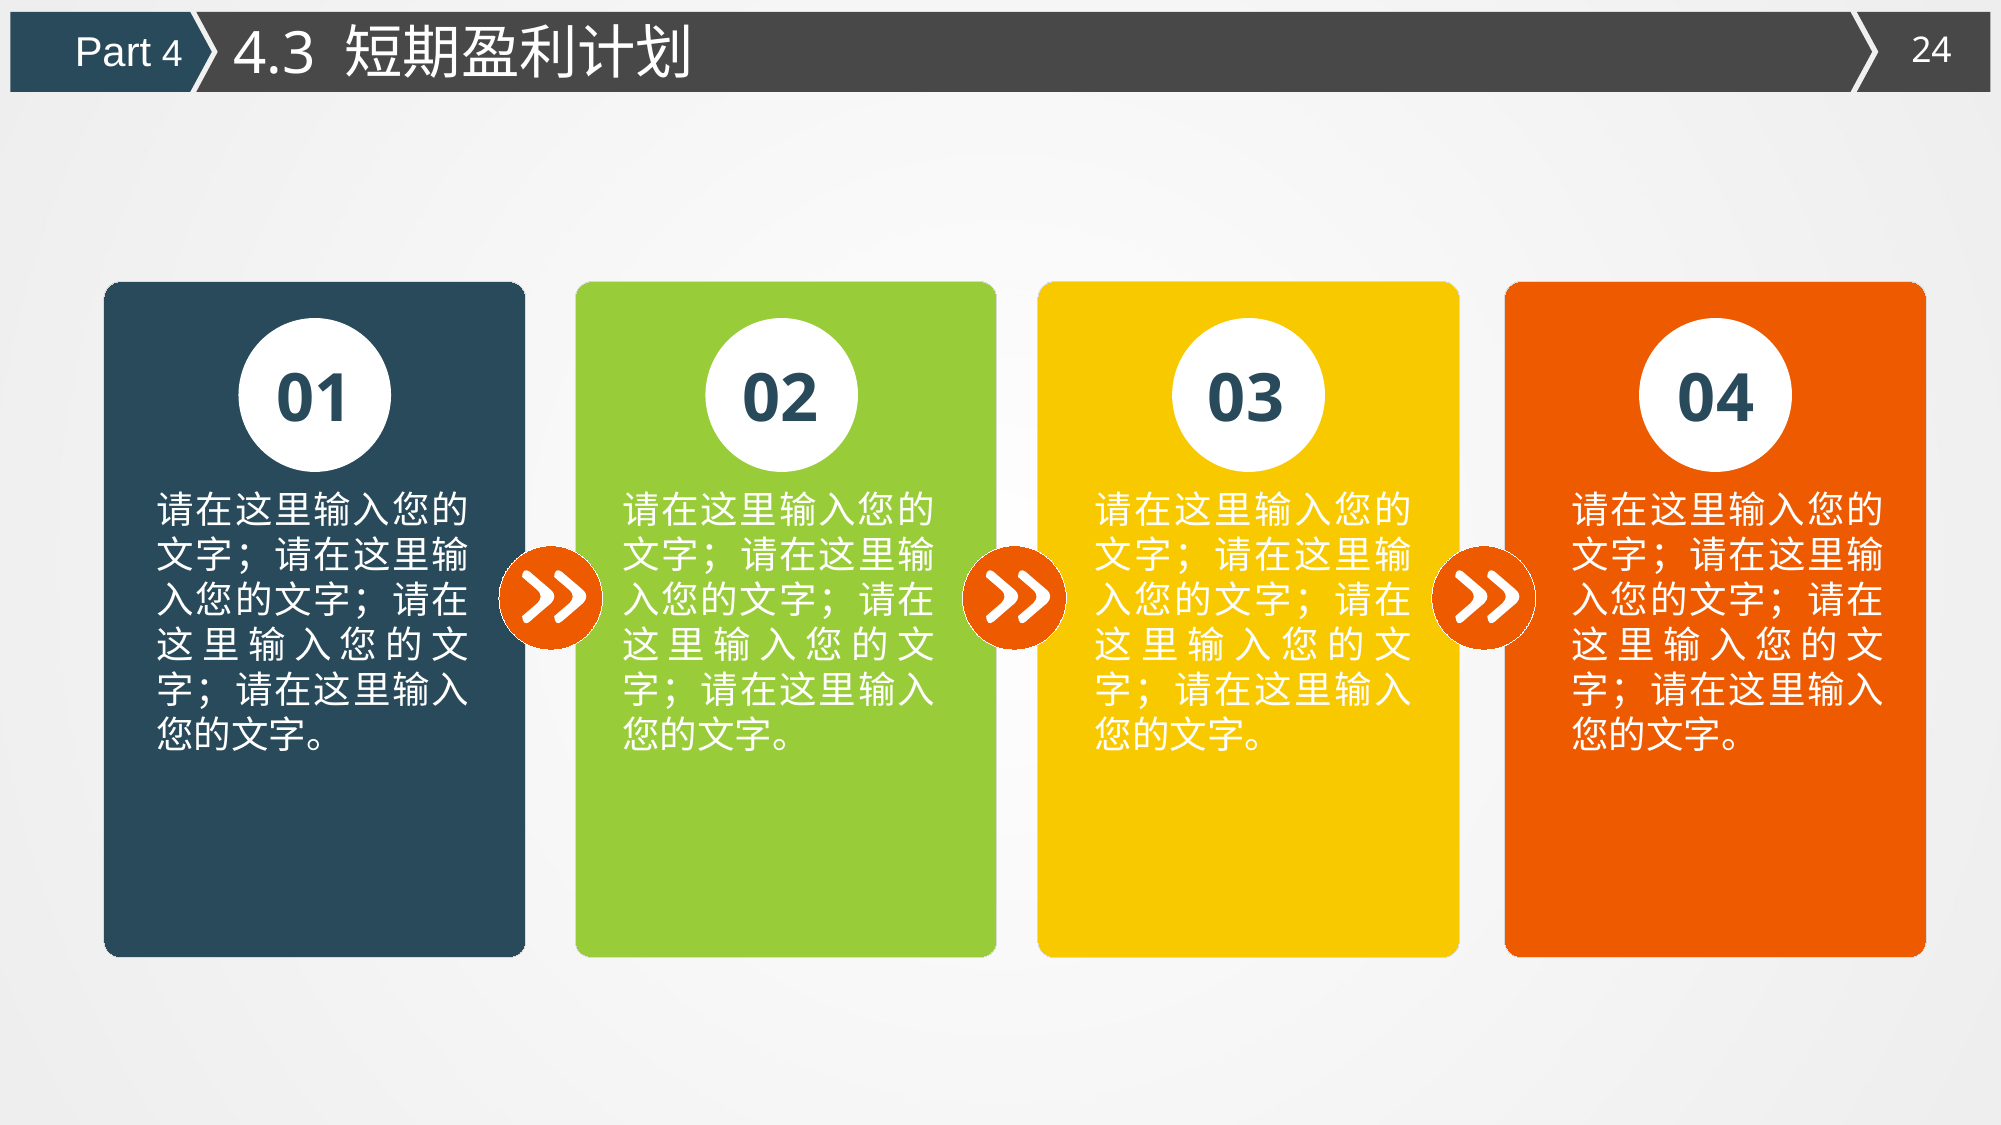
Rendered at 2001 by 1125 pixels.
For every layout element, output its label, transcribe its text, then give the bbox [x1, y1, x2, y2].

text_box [1171, 317, 1326, 473]
text_box [1504, 281, 1927, 958]
text_box 请在这里输入您的文字；请在这里输入您的文字；请在这里输入您的文字；请在这里输入您的文字。 [607, 478, 950, 854]
text_box 请在这里输入您的文字；请在这里输入您的文字；请在这里输入您的文字；请在这里输入您的文字。 [141, 478, 485, 764]
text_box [705, 317, 859, 473]
text_box [575, 281, 997, 958]
text_box 4.3 短期盈利计划 [218, 7, 1046, 93]
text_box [498, 545, 603, 651]
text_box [1431, 545, 1536, 651]
picture [0, 0, 2001, 1125]
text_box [238, 317, 392, 473]
text_box [1037, 281, 1460, 958]
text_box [962, 545, 1067, 651]
text_box Part 4 [22, 17, 198, 83]
text_box 请在这里输入您的文字；请在这里输入您的文字；请在这里输入您的文字；请在这里输入您的文字。 [1079, 478, 1427, 764]
text_box 请在这里输入您的文字；请在这里输入您的文字；请在这里输入您的文字；请在这里输入您的文字。 [1556, 478, 1900, 764]
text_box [1638, 317, 1793, 473]
text_box [103, 281, 526, 958]
